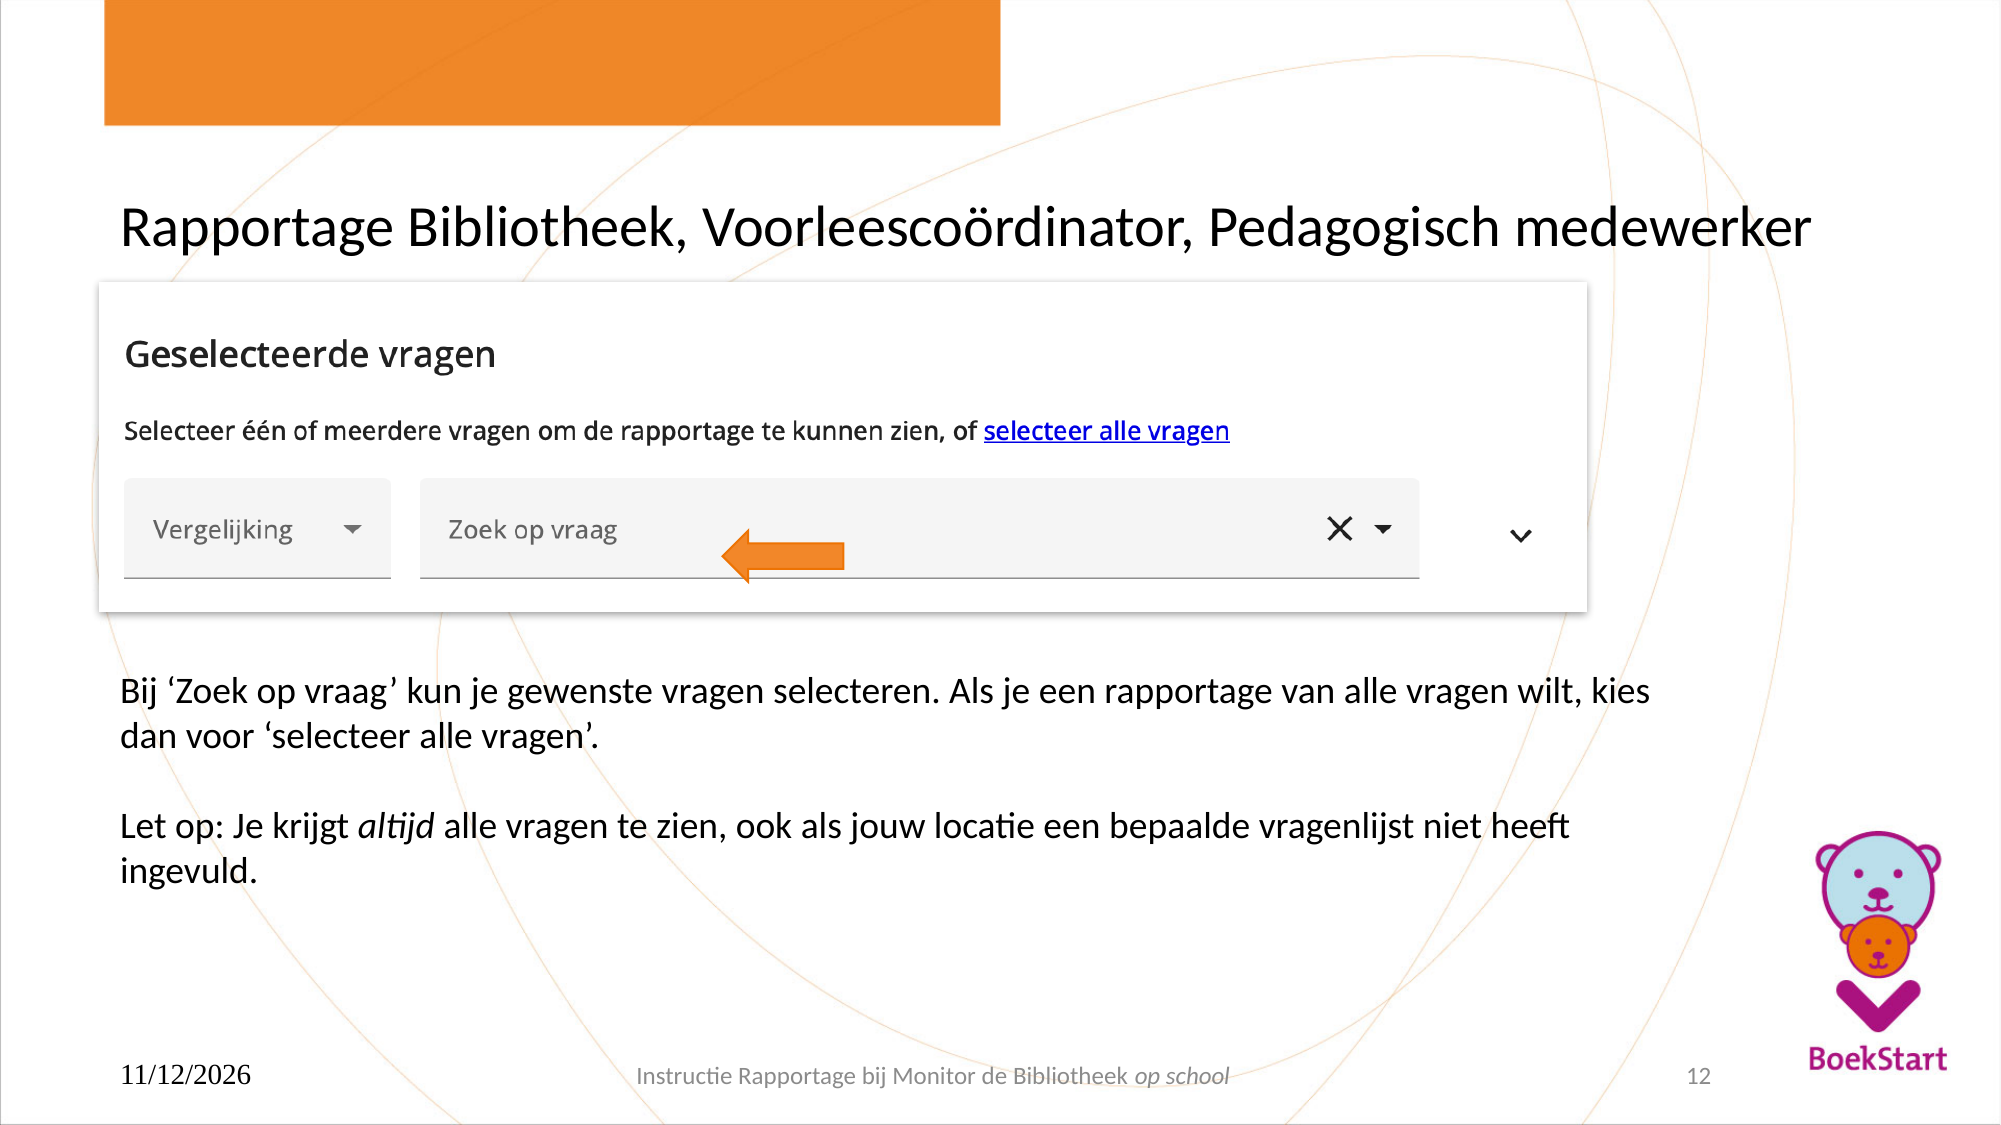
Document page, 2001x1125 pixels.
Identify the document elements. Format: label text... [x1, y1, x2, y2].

text_box Bij ‘Zoek op vraag’ kun je gewenste vragen selecteren. Als je een rapportage van alle vragen wilt, kies dan voor ‘selecteer alle vragen’. Let op: Je krijgt altijd alle vragen te zien, ook als jouw locatie een bepaalde vragenlijst niet heeft ingevuld. [105, 658, 1686, 899]
slide_number 12 [1623, 1044, 1775, 1105]
picture [0, 0, 2001, 1125]
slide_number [105, 1042, 452, 1103]
title Rapportage Bibliotheek, Voorleescoördinator, Pedagogisch medewerker [105, 158, 1863, 297]
footer Instructie Rapportage bij Monitor de Bibliotheek op school [486, 1044, 1386, 1105]
